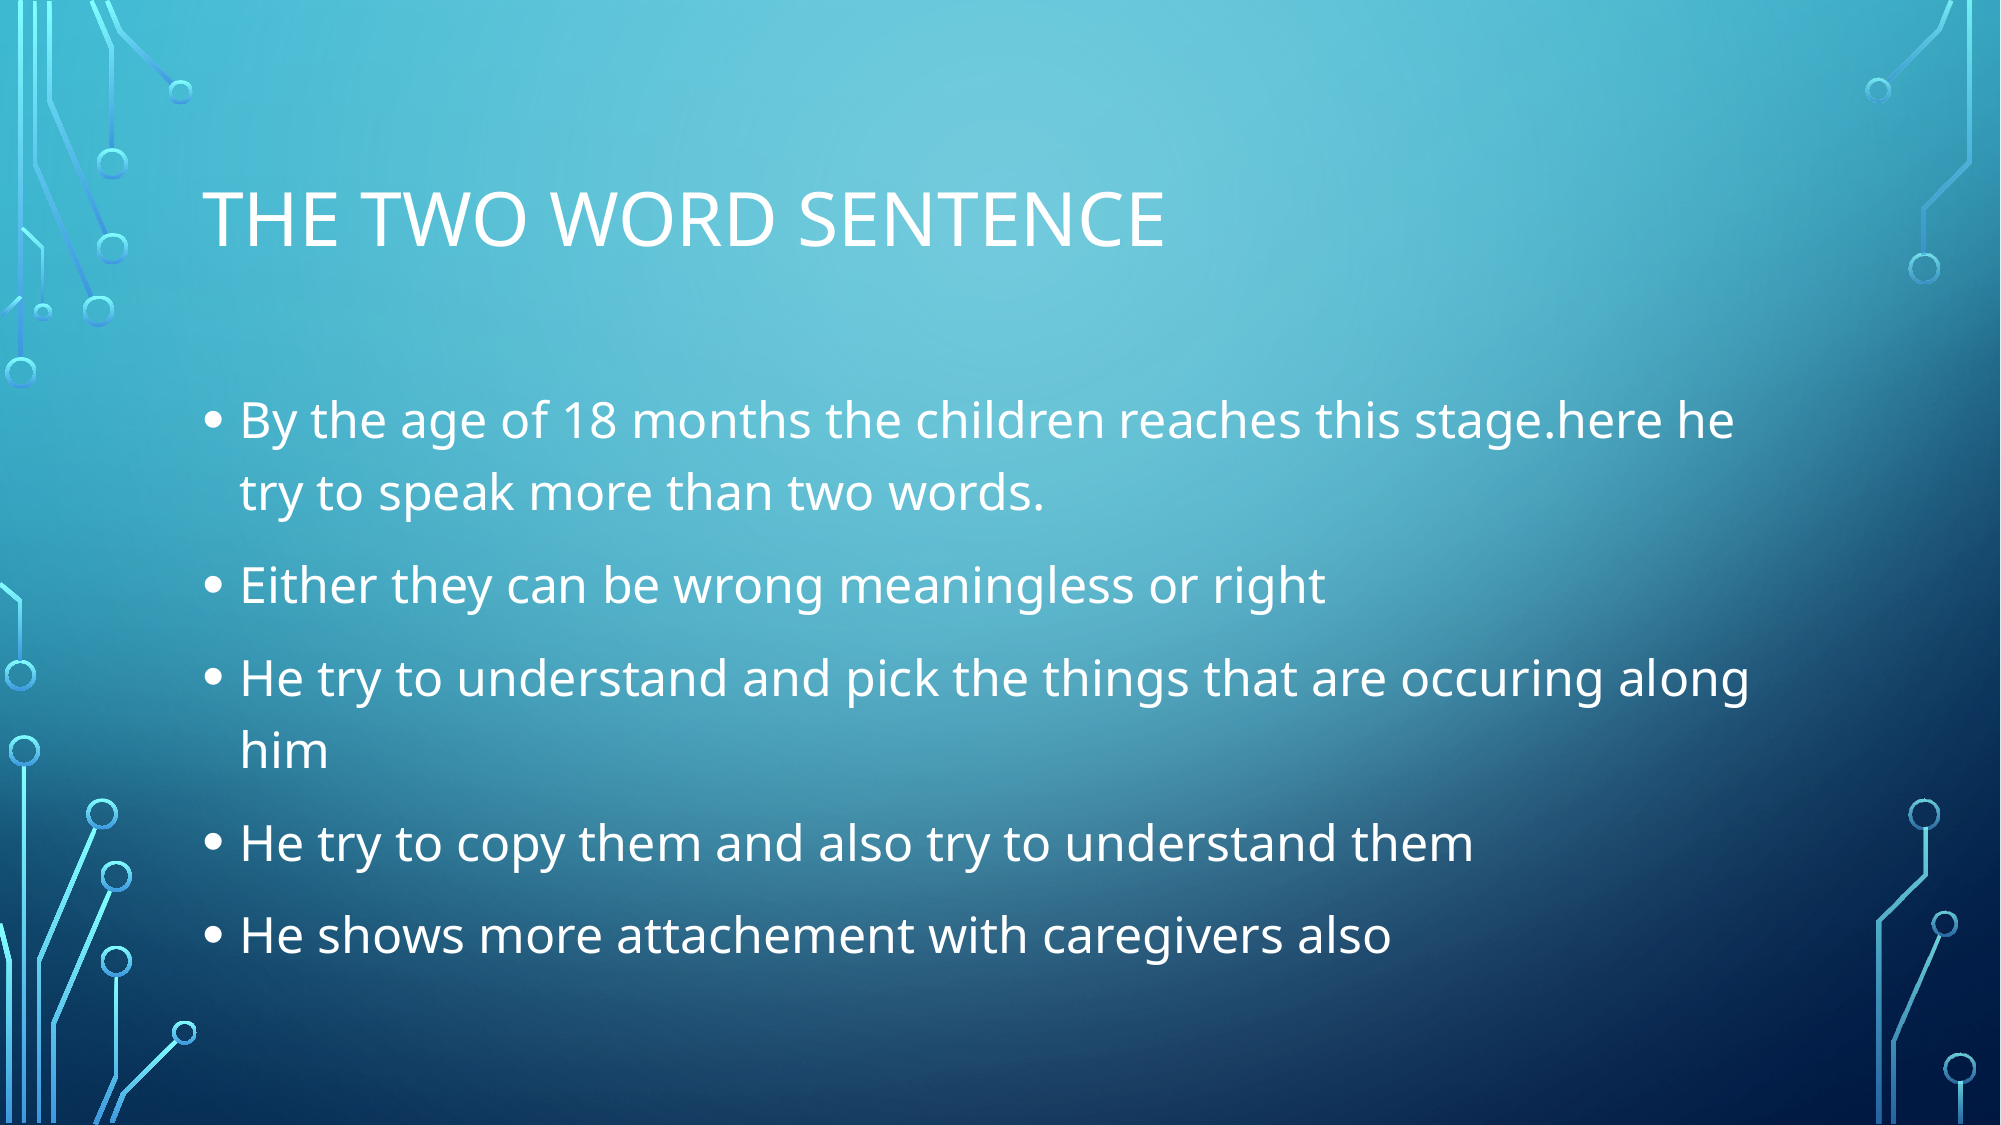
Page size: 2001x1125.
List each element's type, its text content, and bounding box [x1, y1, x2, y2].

title The two word sentence [187, 101, 1813, 344]
list By the age of 18 months the children reaches this stage.here he try to speak more than two words. Either they can be wrong meaningless or right He try to understand and pick the things that are occuring along him He try to copy them and also try to understand them He shows more attachement with caregivers also [187, 369, 1813, 950]
